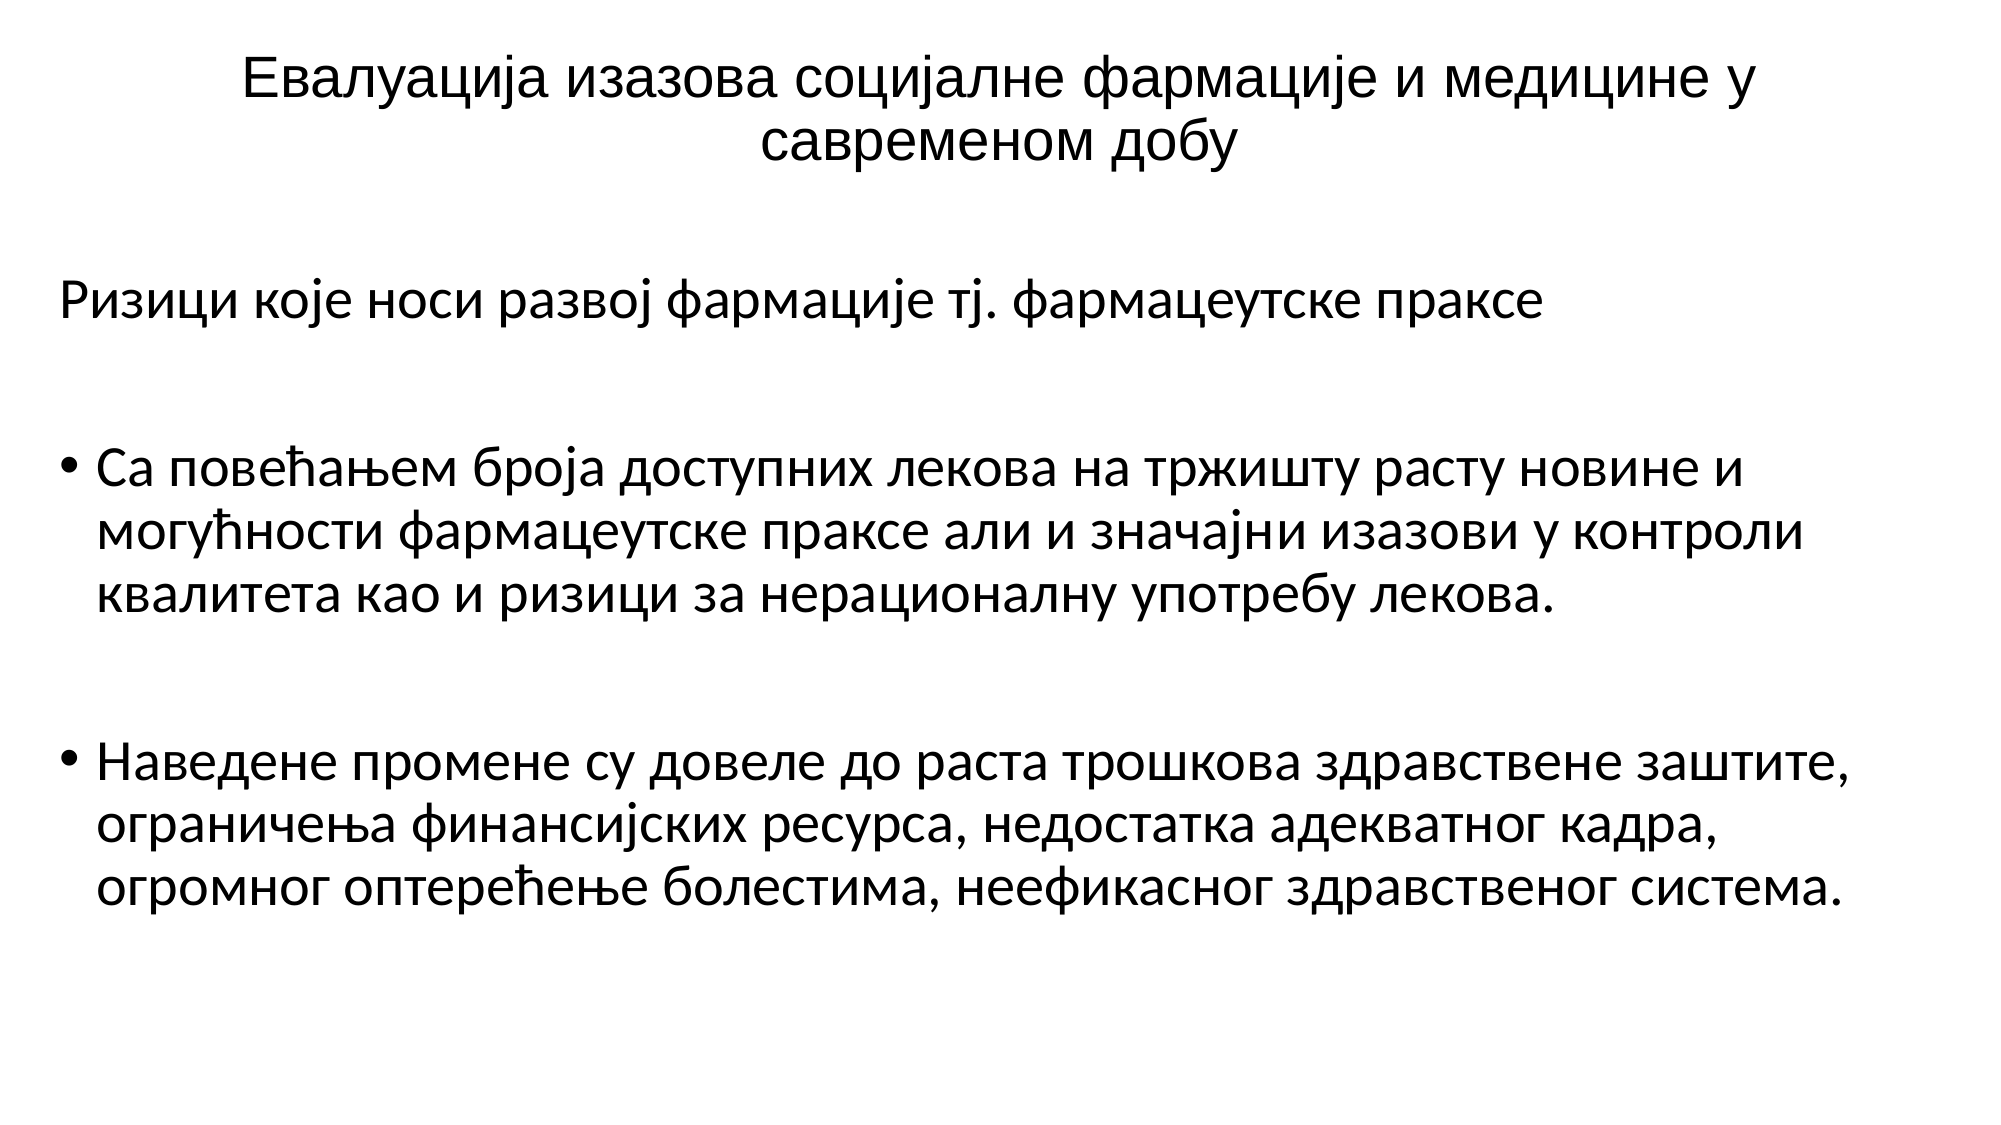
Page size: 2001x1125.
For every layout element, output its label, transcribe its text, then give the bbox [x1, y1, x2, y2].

list Ризици које носи развој фармације тј. фармацеутске праксе Са повећањем броја доступних лекова на тржишту расту новине и могућности фармацеутске праксе али и значајни изазови у контроли квалитета као и ризици за нерационалну употребу лекова. Наведене промене су довеле до раста трошкова здравствене заштите, ограничења финансијских ресурса, недостатка адекватног кадра, огромног оптерећење болестима, неефикасног здравственог система. [44, 261, 1952, 1089]
title Евалуација изазова социјалне фармације и медицине у савременом добу [137, 27, 1863, 193]
